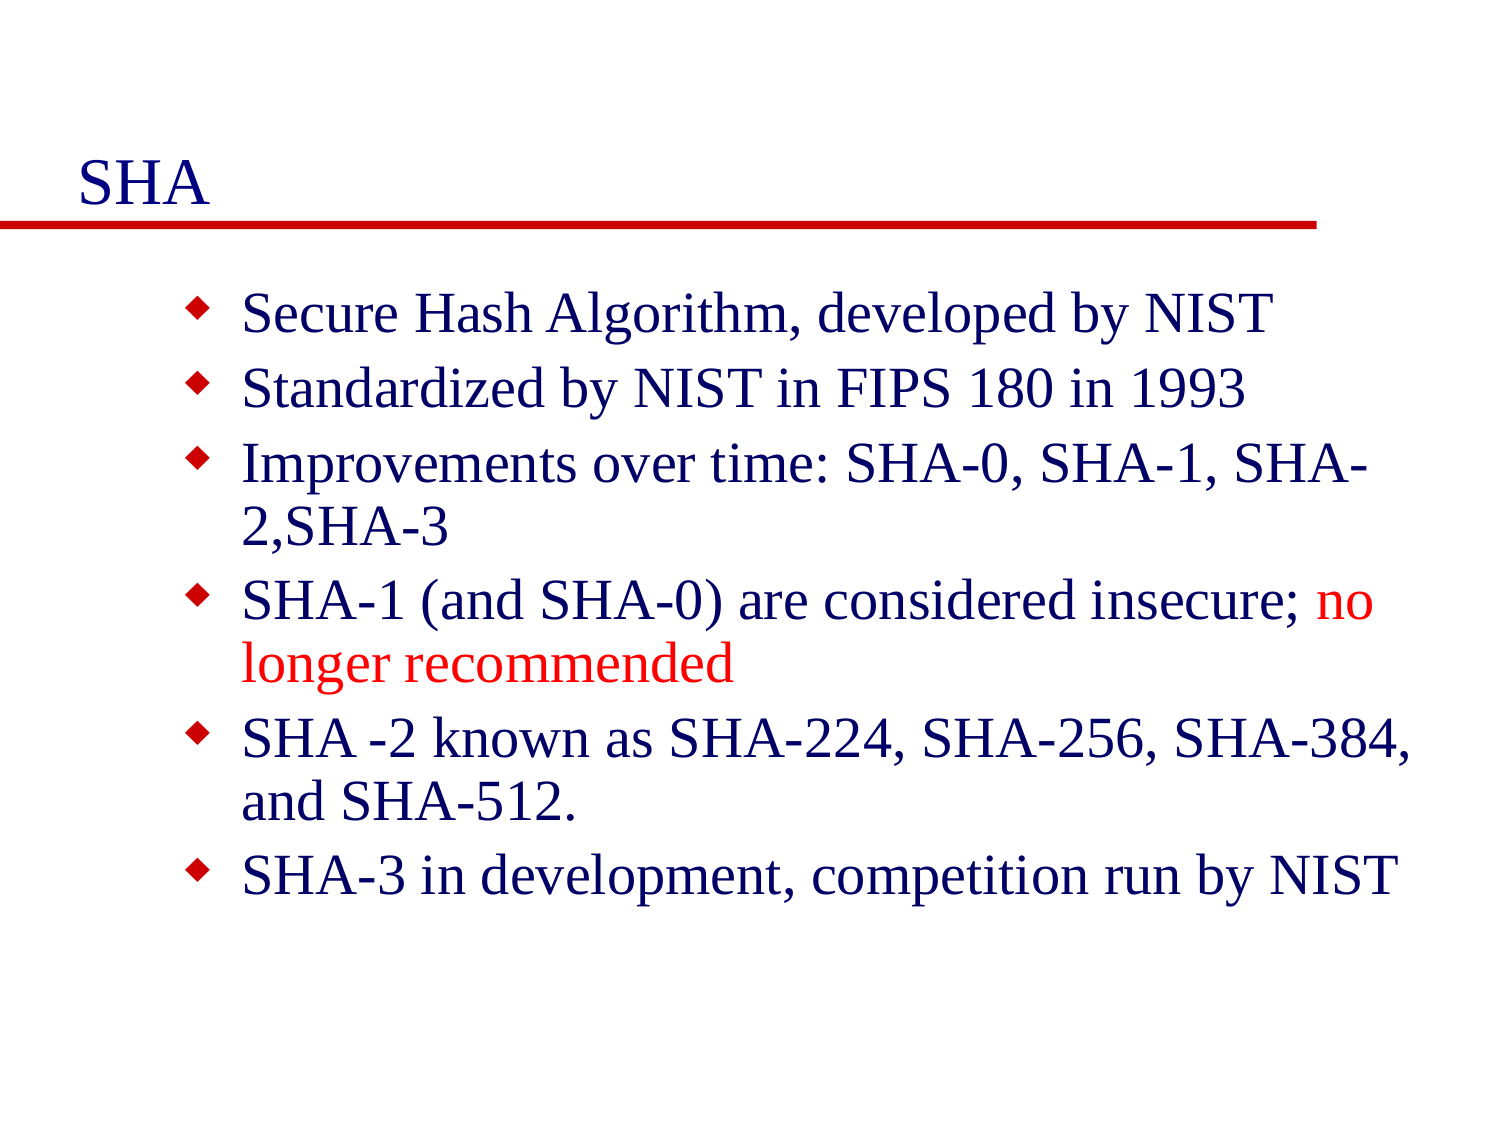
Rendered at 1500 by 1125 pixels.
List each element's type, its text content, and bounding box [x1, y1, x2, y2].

list Secure Hash Algorithm, developed by NIST Standardized by NIST in FIPS 180 in 1993 Improvements over time: SHA-0, SHA-1, SHA-2,SHA-3 SHA-1 (and SHA-0) are considered insecure; no longer recommended SHA -2 known as SHA-224, SHA-256, SHA-384, and SHA-512. SHA-3 in development, competition run by NIST [169, 274, 1438, 951]
title SHA [62, 43, 1338, 226]
